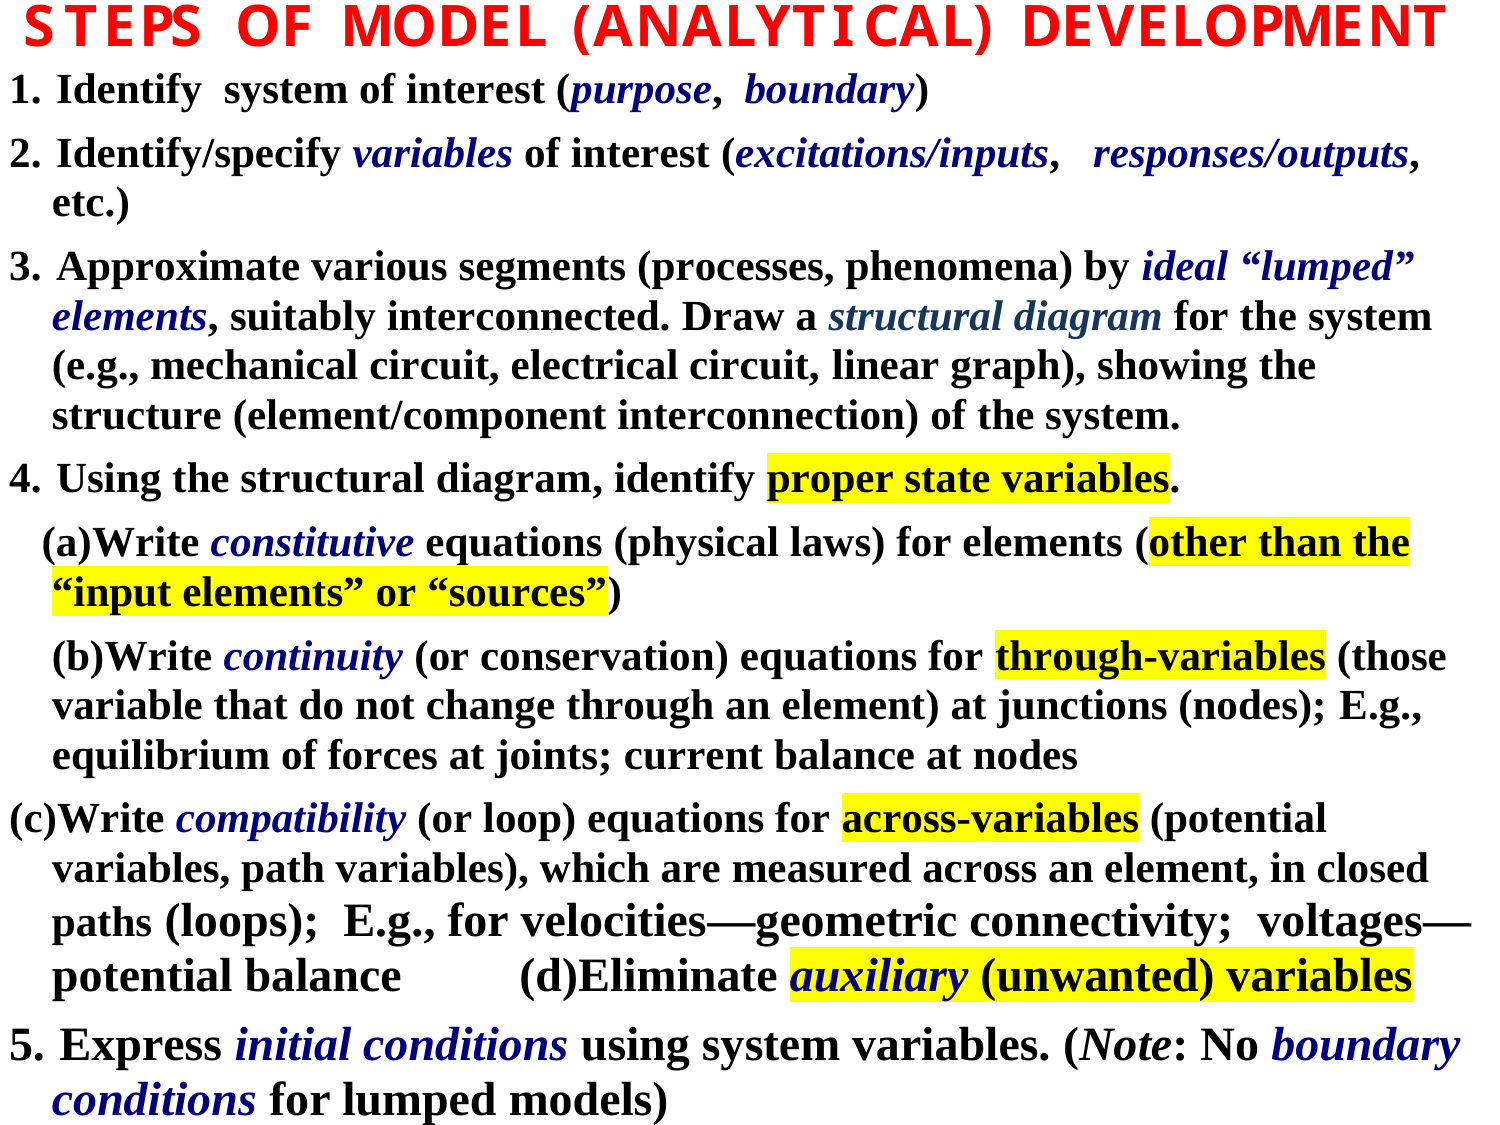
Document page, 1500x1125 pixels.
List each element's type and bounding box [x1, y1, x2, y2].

text_box [0, 0, 1477, 1125]
